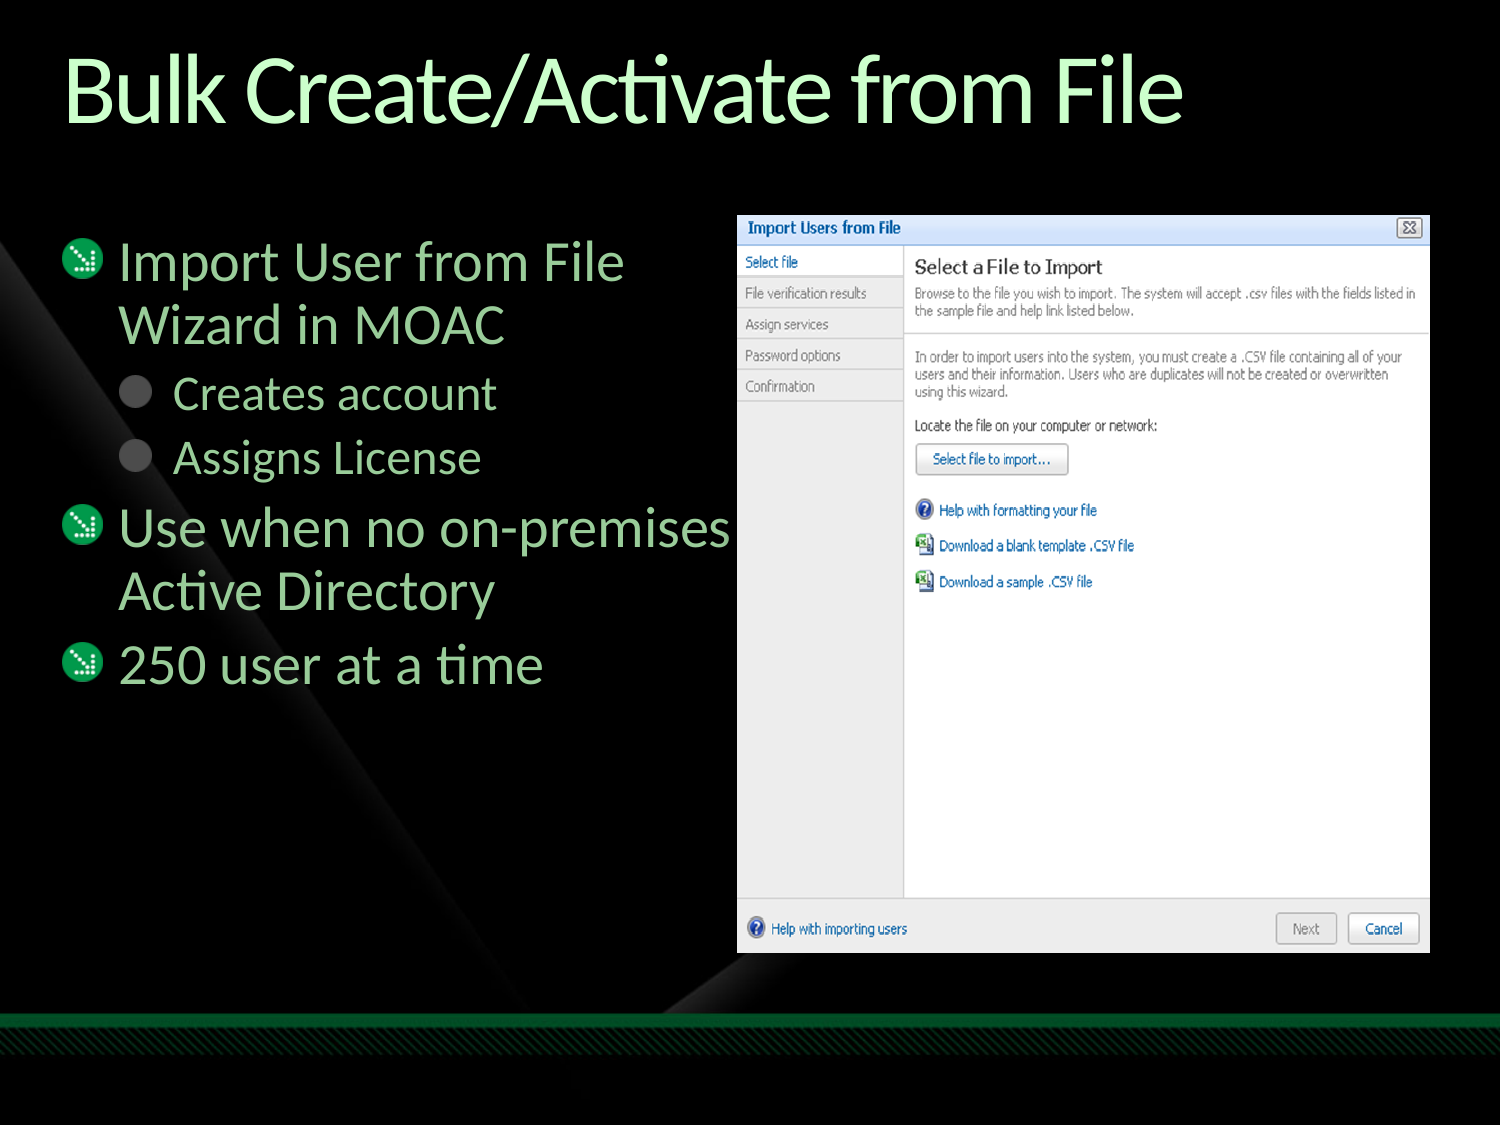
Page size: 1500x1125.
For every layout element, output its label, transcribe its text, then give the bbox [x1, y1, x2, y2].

title Bulk Create/Activate from File [62, 37, 1438, 147]
list Import User from File Wizard in MOAC Creates account Assigns License Use when no on-premises Active Directory 250 user at a time [62, 231, 702, 581]
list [708, 181, 1458, 989]
picture [0, 0, 1500, 1125]
